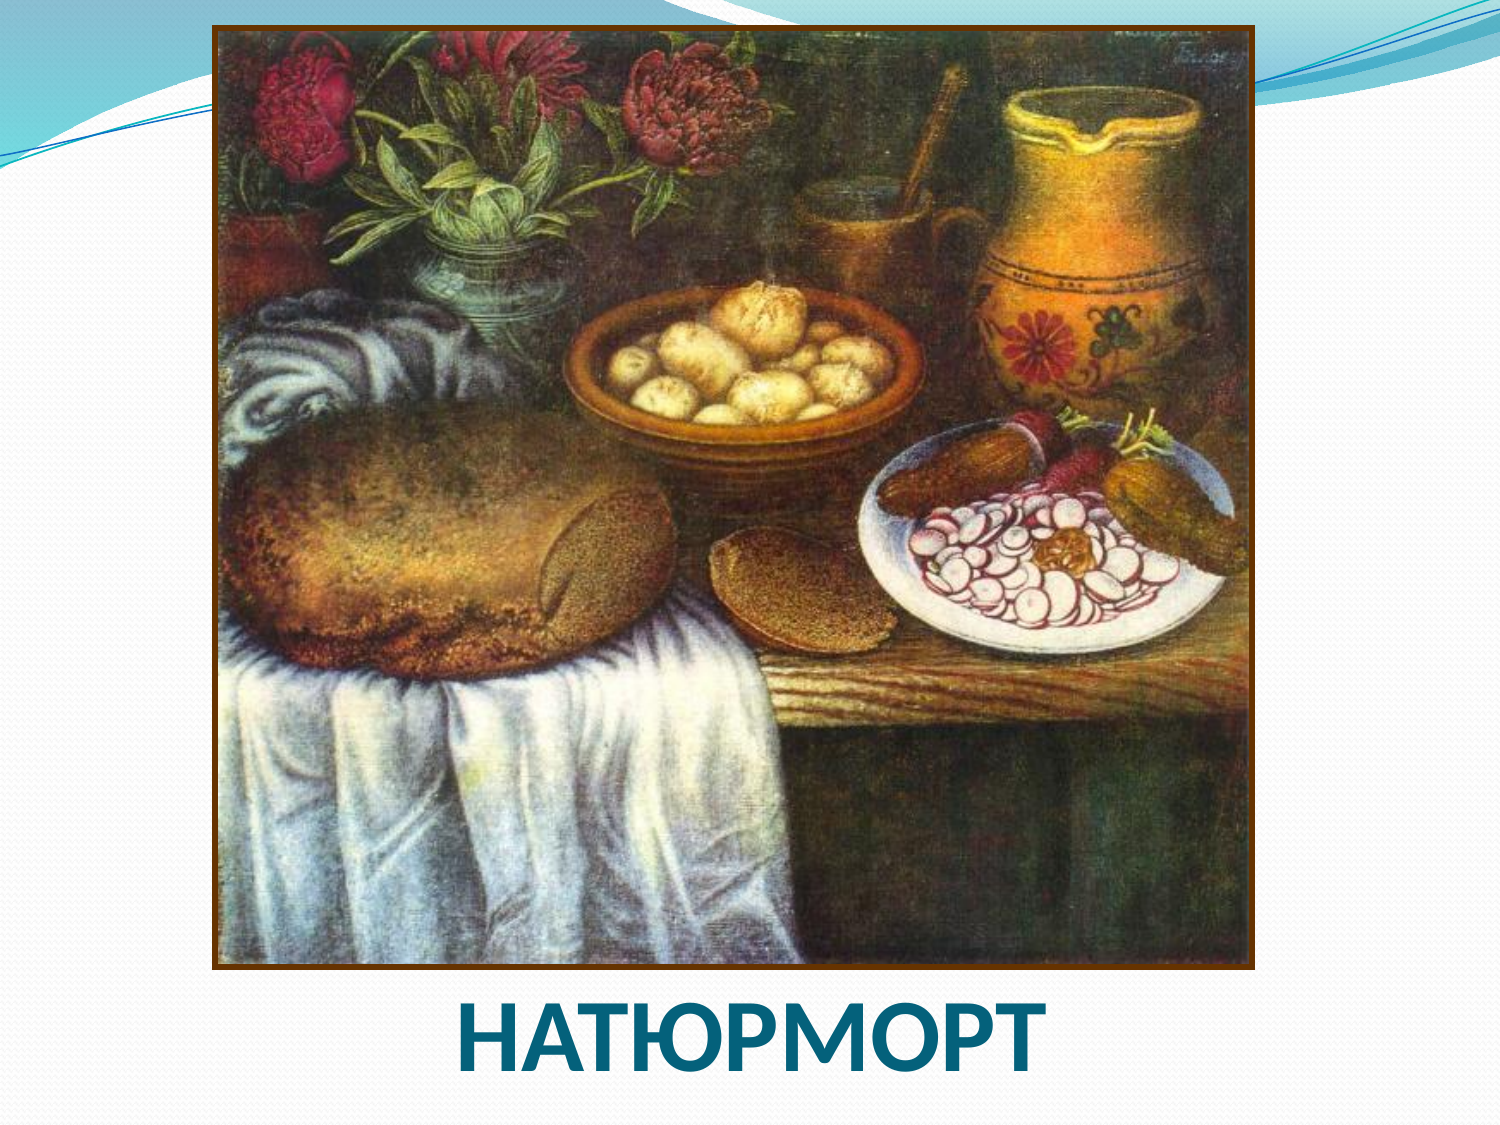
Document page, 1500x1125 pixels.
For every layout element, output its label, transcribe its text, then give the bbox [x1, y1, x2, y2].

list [218, 30, 1249, 965]
title НАТЮРМОРТ [76, 905, 1427, 1093]
